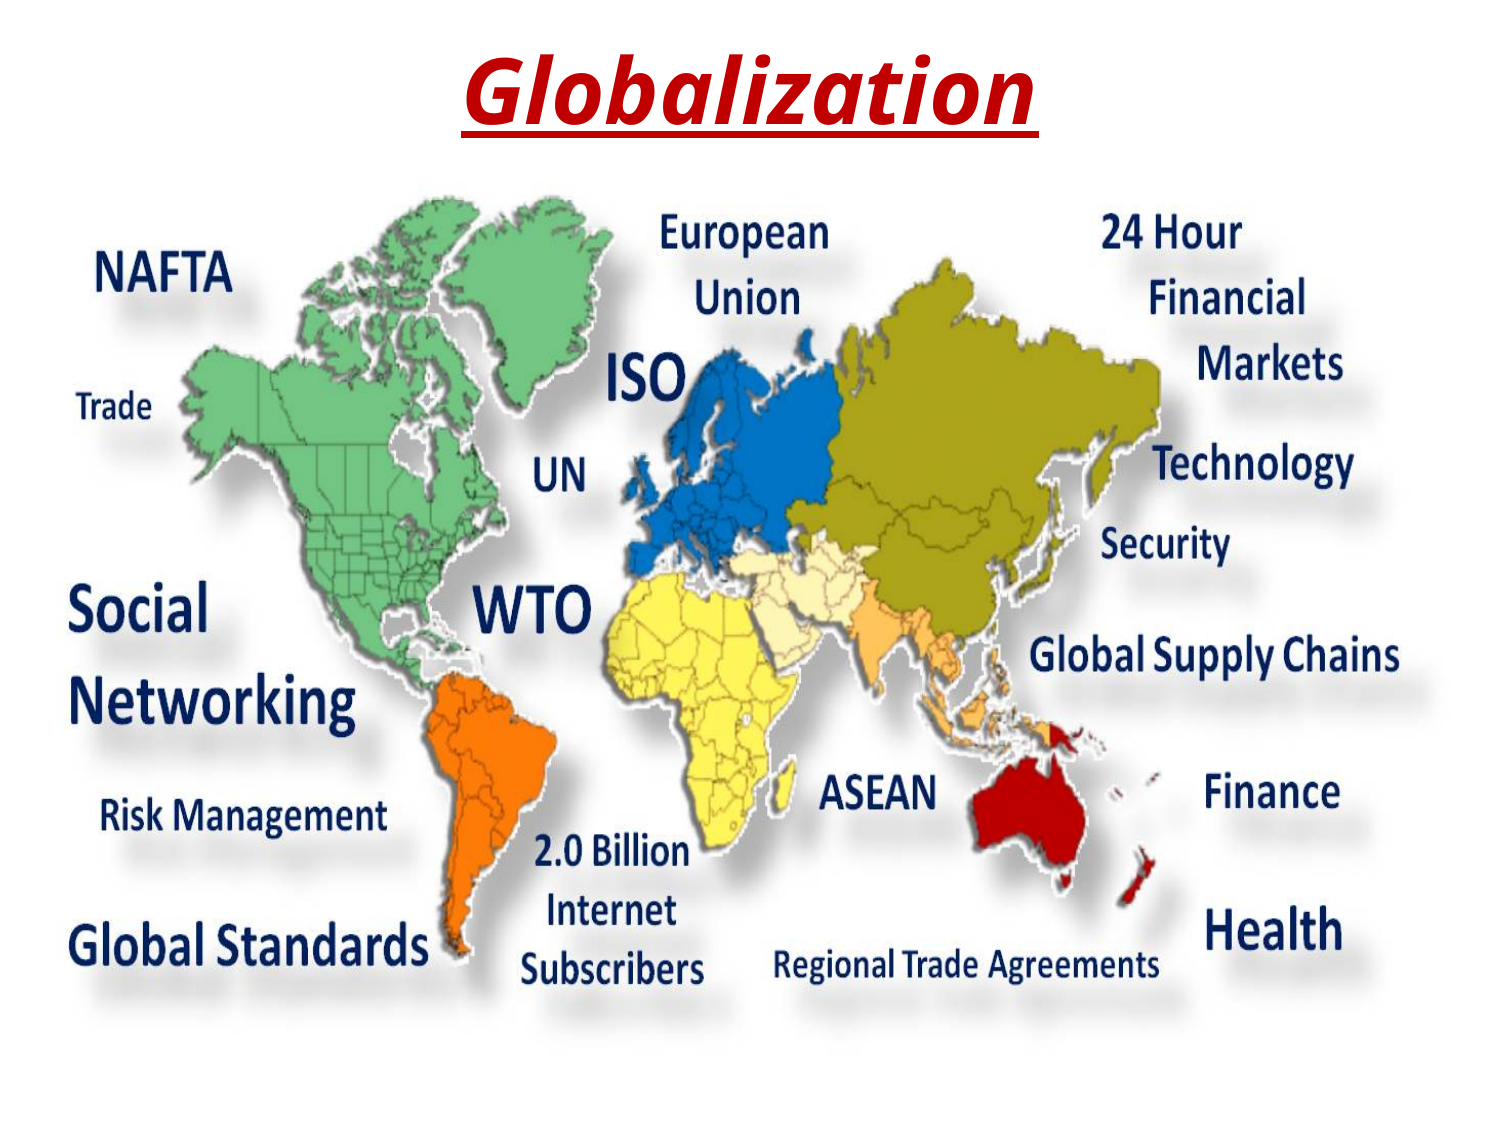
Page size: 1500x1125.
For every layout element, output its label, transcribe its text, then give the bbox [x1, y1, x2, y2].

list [24, 162, 1488, 1088]
title Globalization [75, 0, 1425, 160]
